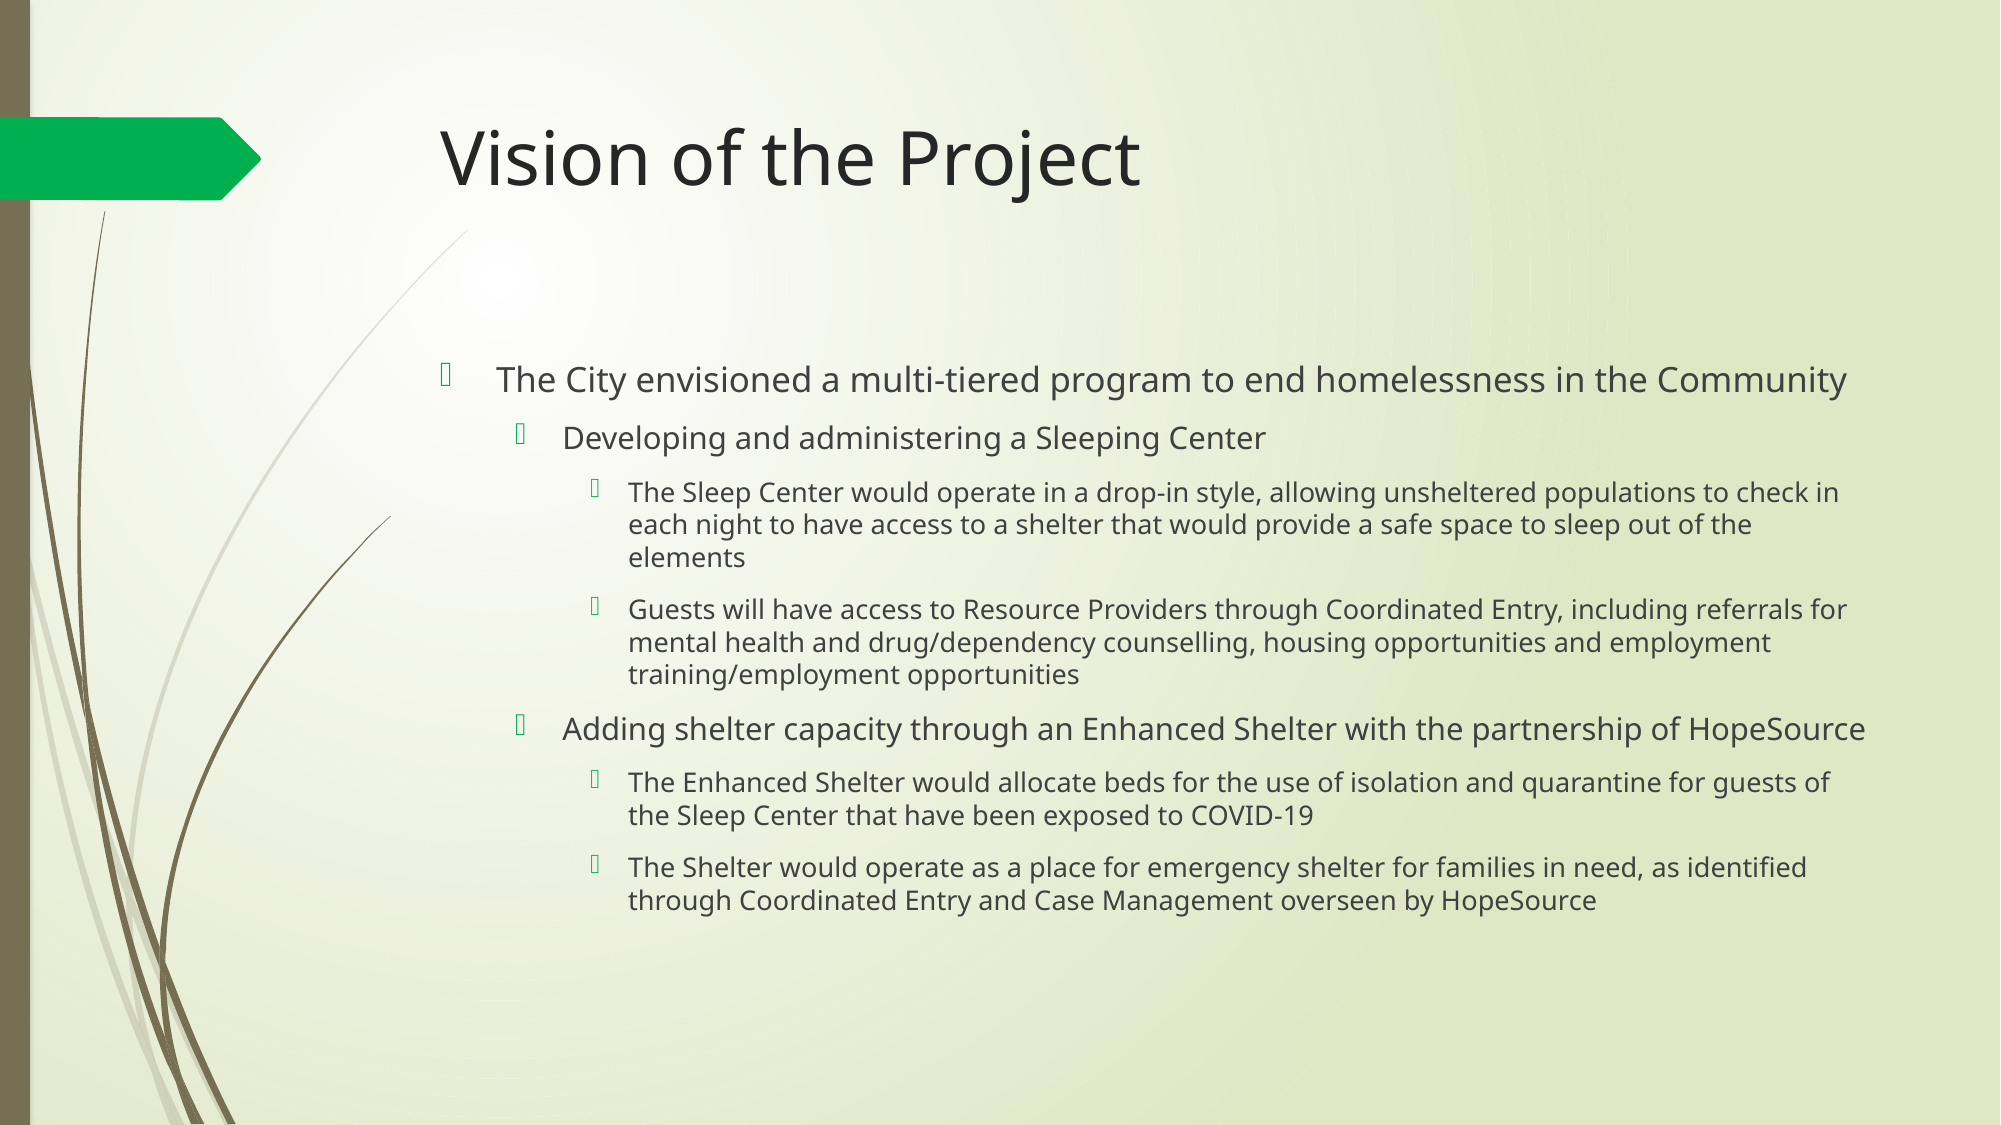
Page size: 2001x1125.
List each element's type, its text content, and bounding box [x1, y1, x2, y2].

list The City envisioned a multi-tiered program to end homelessness in the Community Developing and administering a Sleeping Center The Sleep Center would operate in a drop-in style, allowing unsheltered populations to check in each night to have access to a shelter that would provide a safe space to sleep out of the elements Guests will have access to Resource Providers through Coordinated Entry, including referrals for mental health and drug/dependency counselling, housing opportunities and employment training/employment opportunities Adding shelter capacity through an Enhanced Shelter with the partnership of HopeSource The Enhanced Shelter would allocate beds for the use of isolation and quarantine for guests of the Sleep Center that have been exposed to COVID-19 The Shelter would operate as a place for emergency shelter for families in need, as identified through Coordinated Entry and Case Management overseen by HopeSource [424, 350, 1888, 970]
title Vision of the Project [425, 102, 1888, 313]
